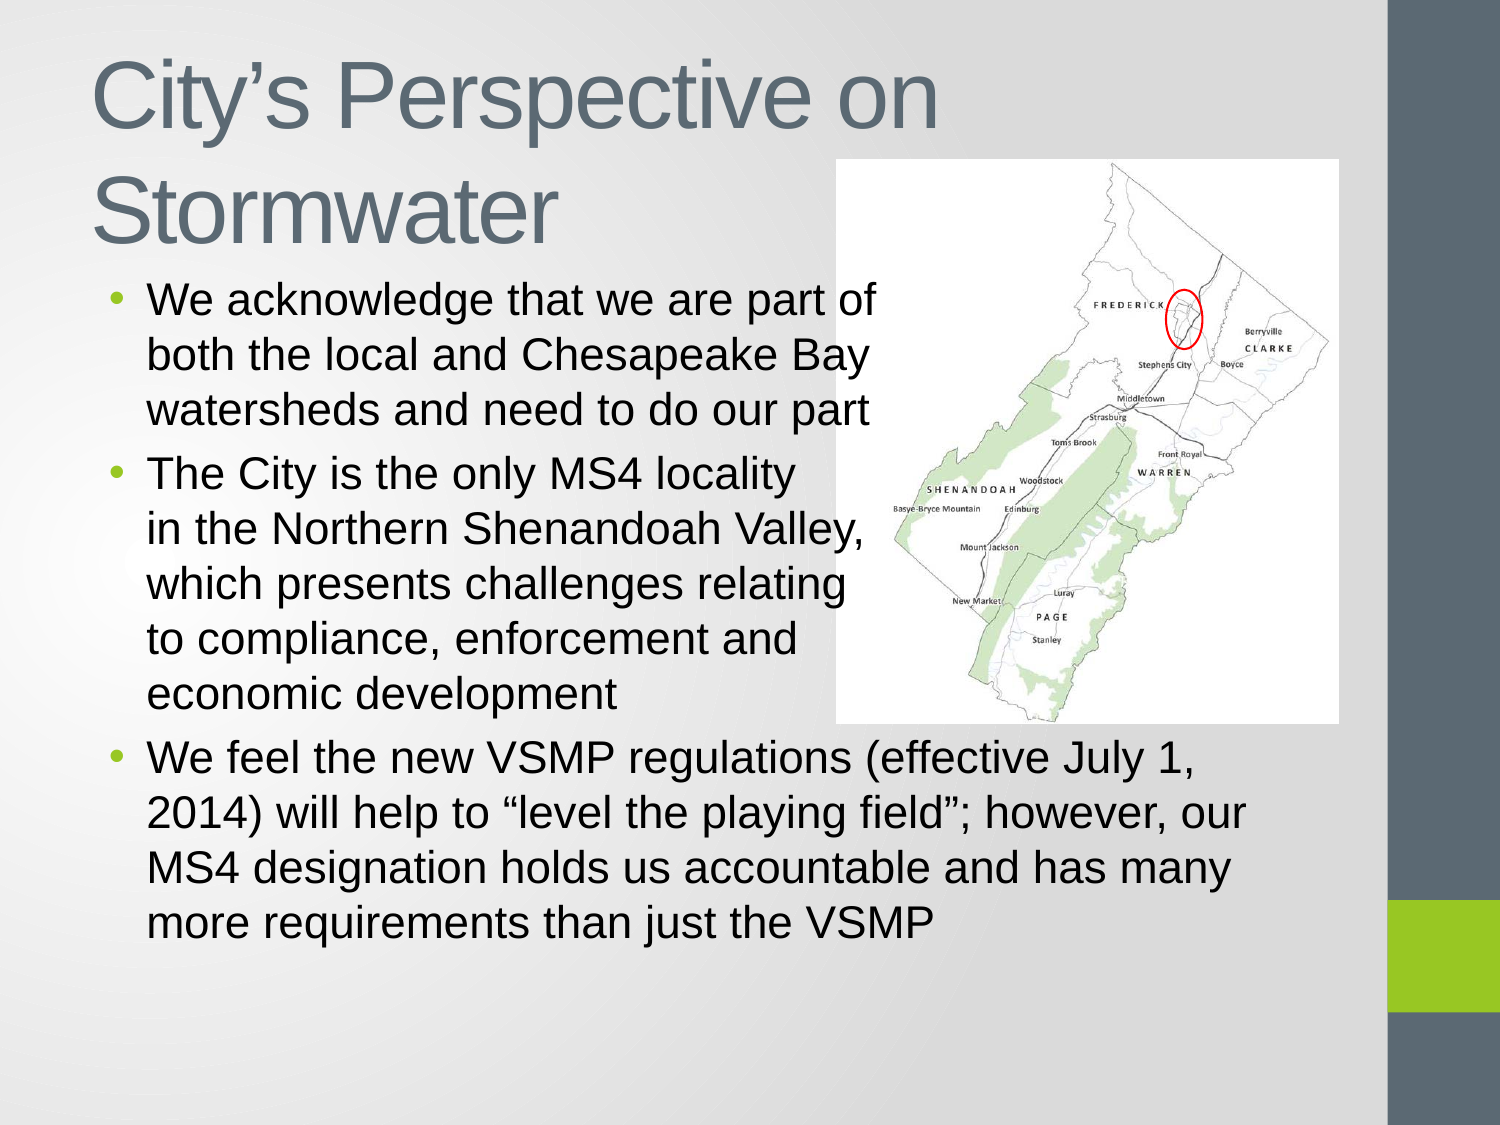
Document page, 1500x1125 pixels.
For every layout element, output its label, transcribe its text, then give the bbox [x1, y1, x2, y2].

picture [836, 158, 1339, 725]
title City’s Perspective on Stormwater [75, 45, 1325, 250]
list We acknowledge that we are part of both the local and Chesapeake Bay watersheds and need to do our part The City is the only MS4 locality in the Northern Shenandoah Valley, which presents challenges relating to compliance, enforcement and economic development We feel the new VSMP regulations (effective July 1, 2014) will help to “level the playing field”; however, our MS4 designation holds us accountable and has many more requirements than just the VSMP [75, 262, 1325, 1075]
